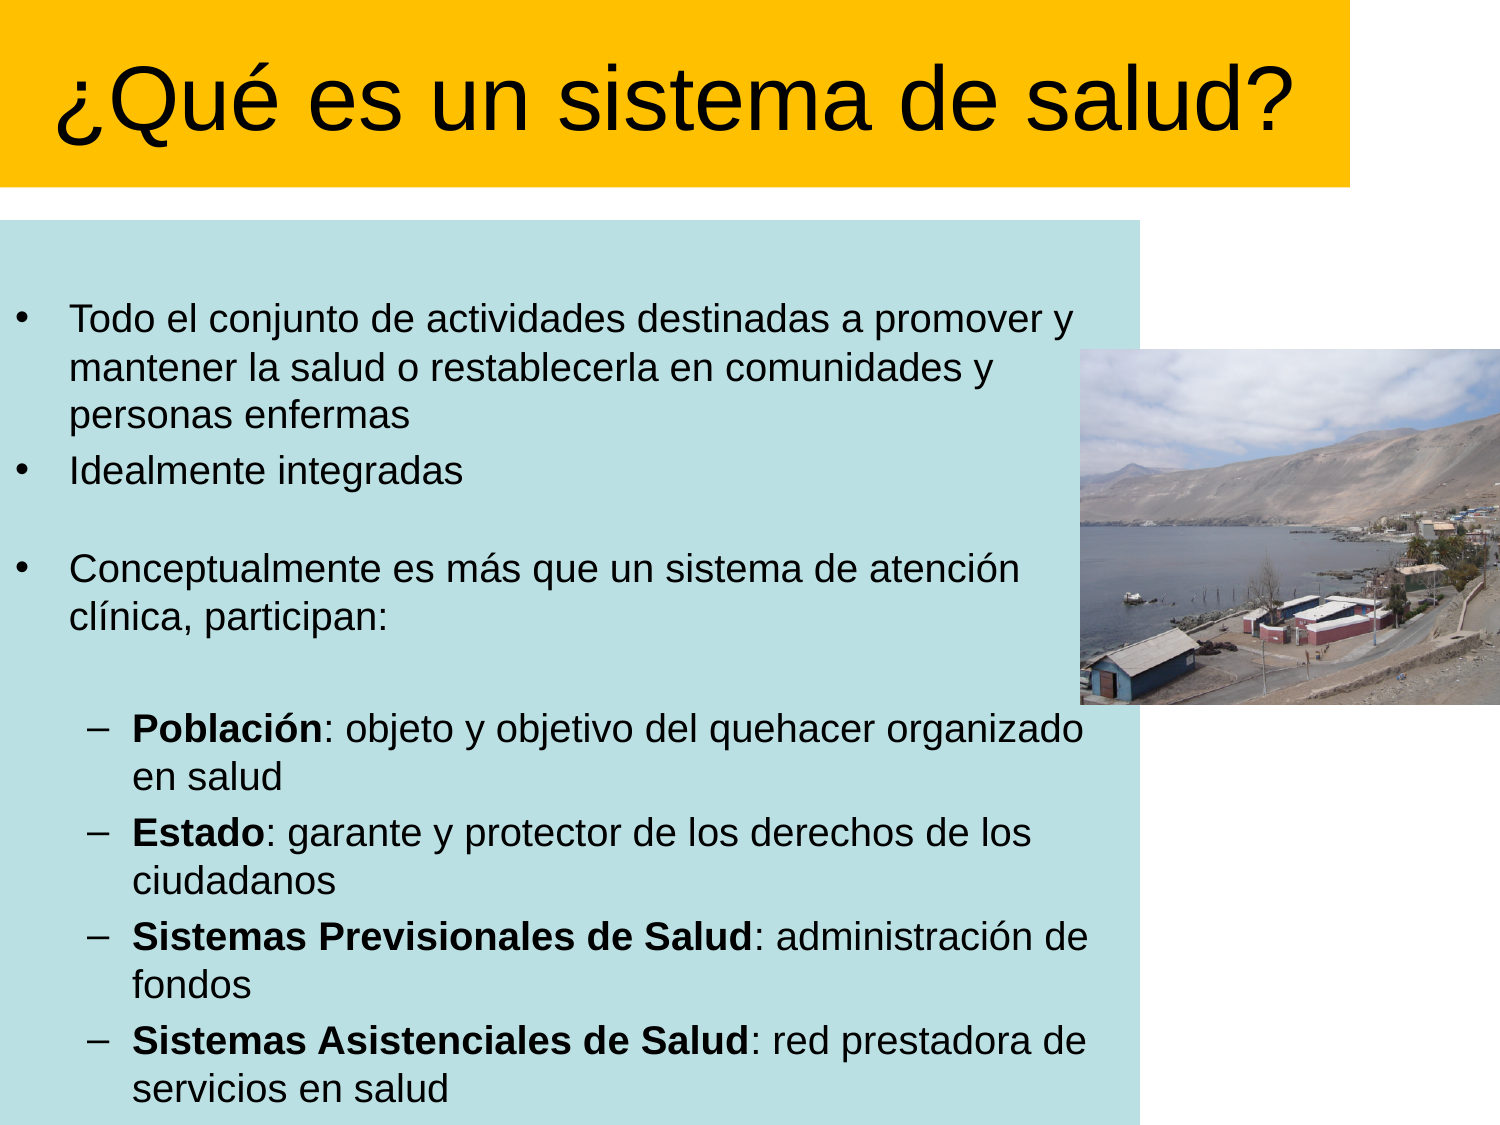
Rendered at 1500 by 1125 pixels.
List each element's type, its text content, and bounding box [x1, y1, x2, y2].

title ¿Qué es un sistema de salud? [0, 0, 1351, 188]
picture [1080, 349, 1500, 705]
list Todo el conjunto de actividades destinadas a promover y mantener la salud o restablecerla en comunidades y personas enfermas Idealmente integradas Conceptualmente es más que un sistema de atención clínica, participan: Población: objeto y objetivo del quehacer organizado en salud Estado: garante y protector de los derechos de los ciudadanos Sistemas Previsionales de Salud: administración de fondos Sistemas Asistenciales de Salud: red prestadora de servicios en salud [0, 219, 1141, 1125]
